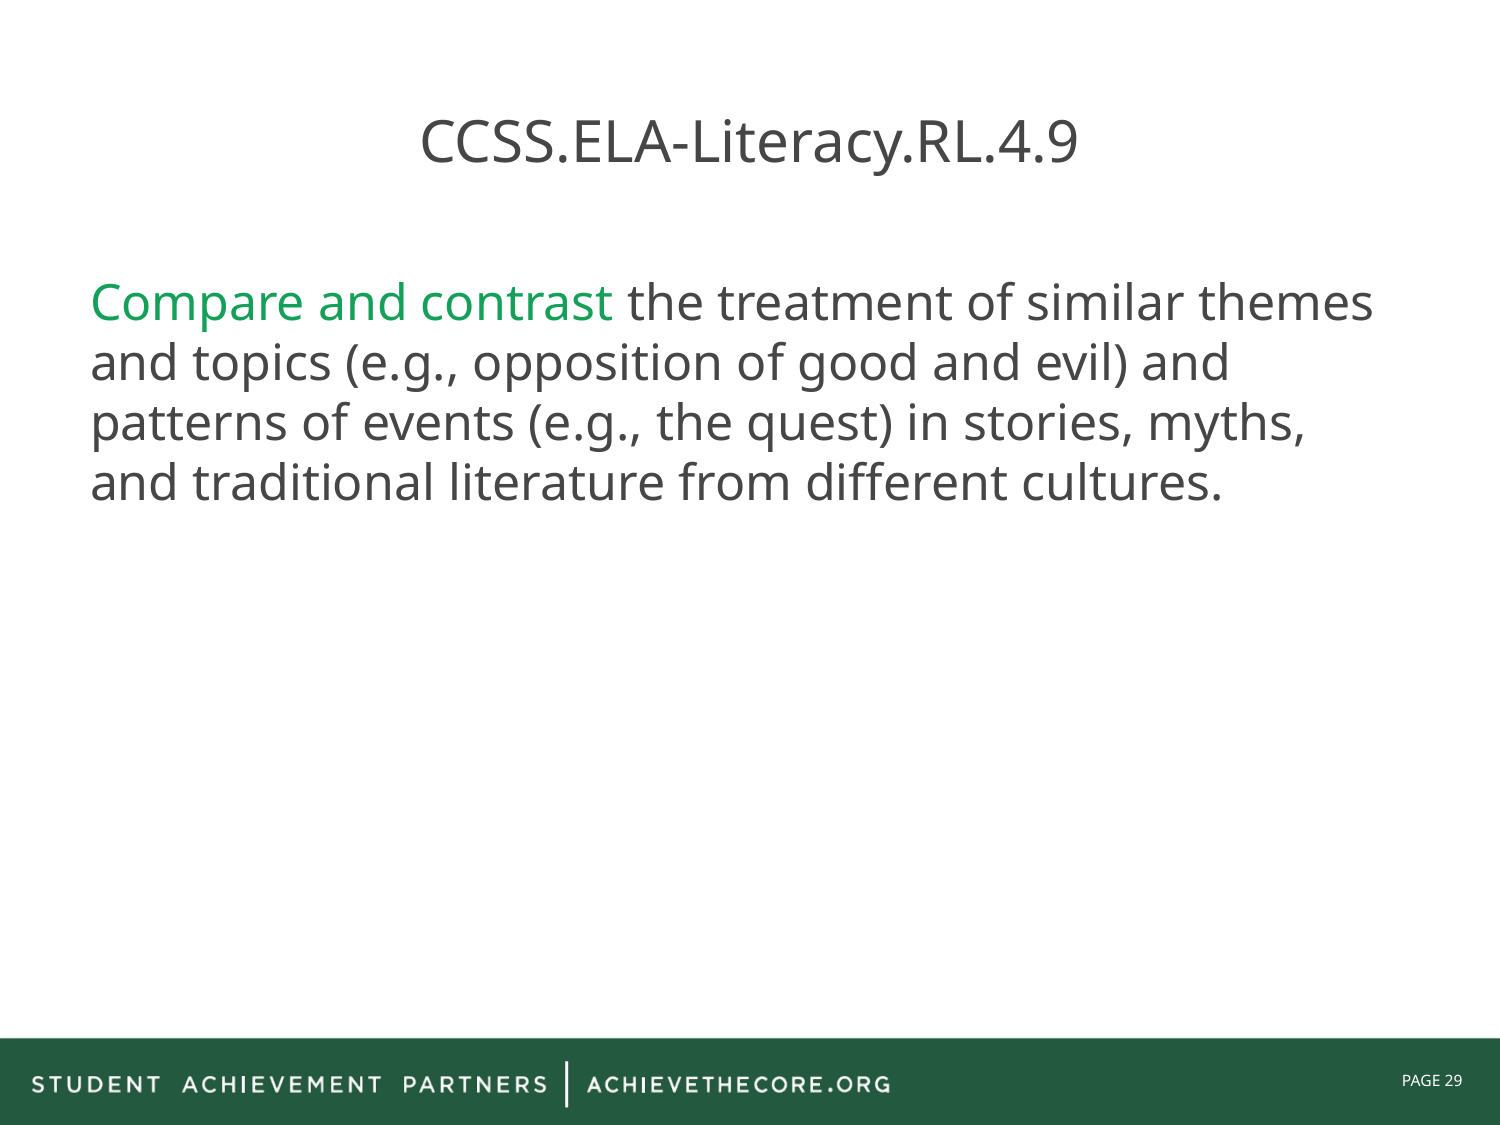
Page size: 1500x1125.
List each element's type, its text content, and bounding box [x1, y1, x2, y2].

title CCSS.ELA-Literacy.RL.4.9 [75, 45, 1425, 233]
list Compare and contrast the treatment of similar themes and topics (e.g., opposition of good and evil) and patterns of events (e.g., the quest) in stories, myths, and traditional literature from different cultures. [75, 262, 1425, 1005]
